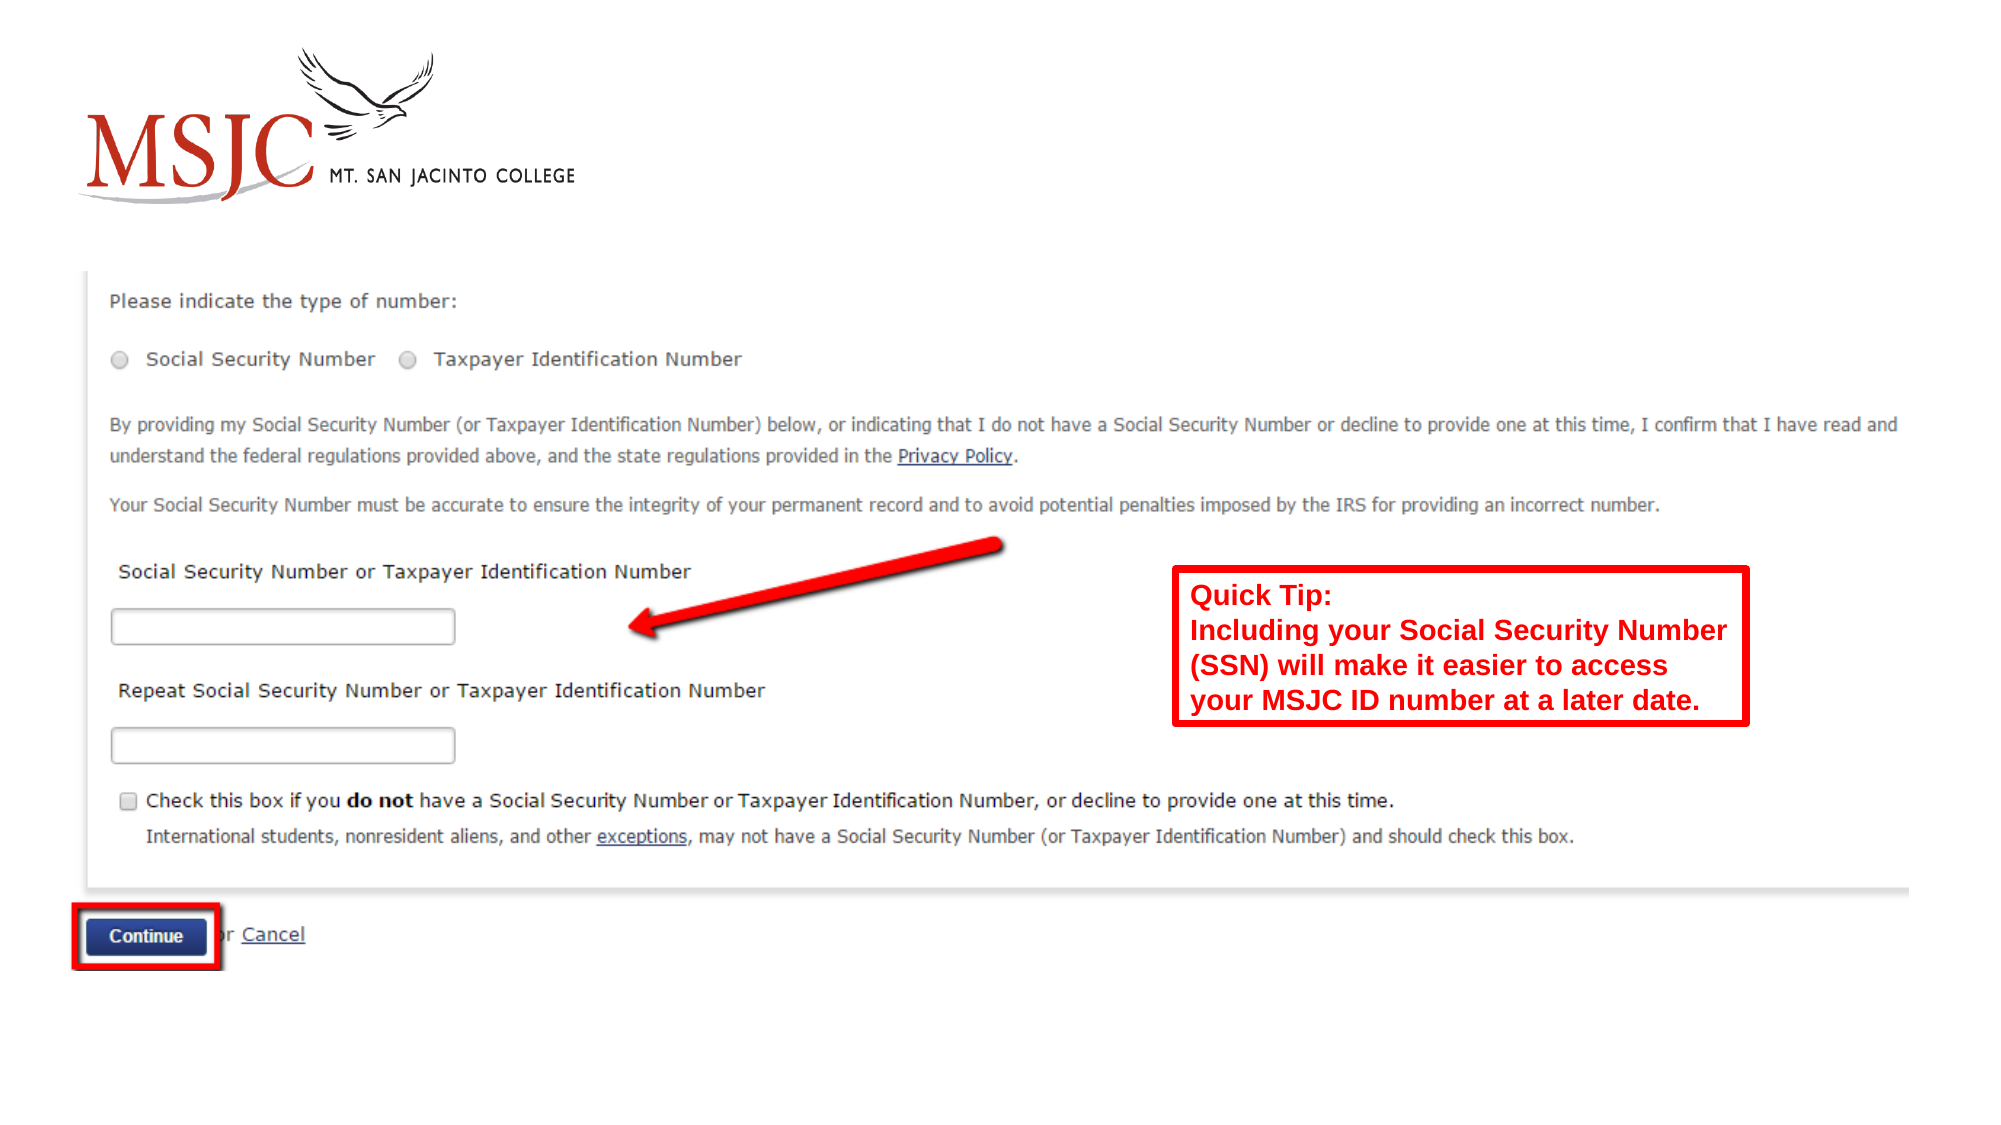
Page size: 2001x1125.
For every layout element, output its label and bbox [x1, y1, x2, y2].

picture [77, 47, 576, 204]
picture [65, 271, 1909, 971]
